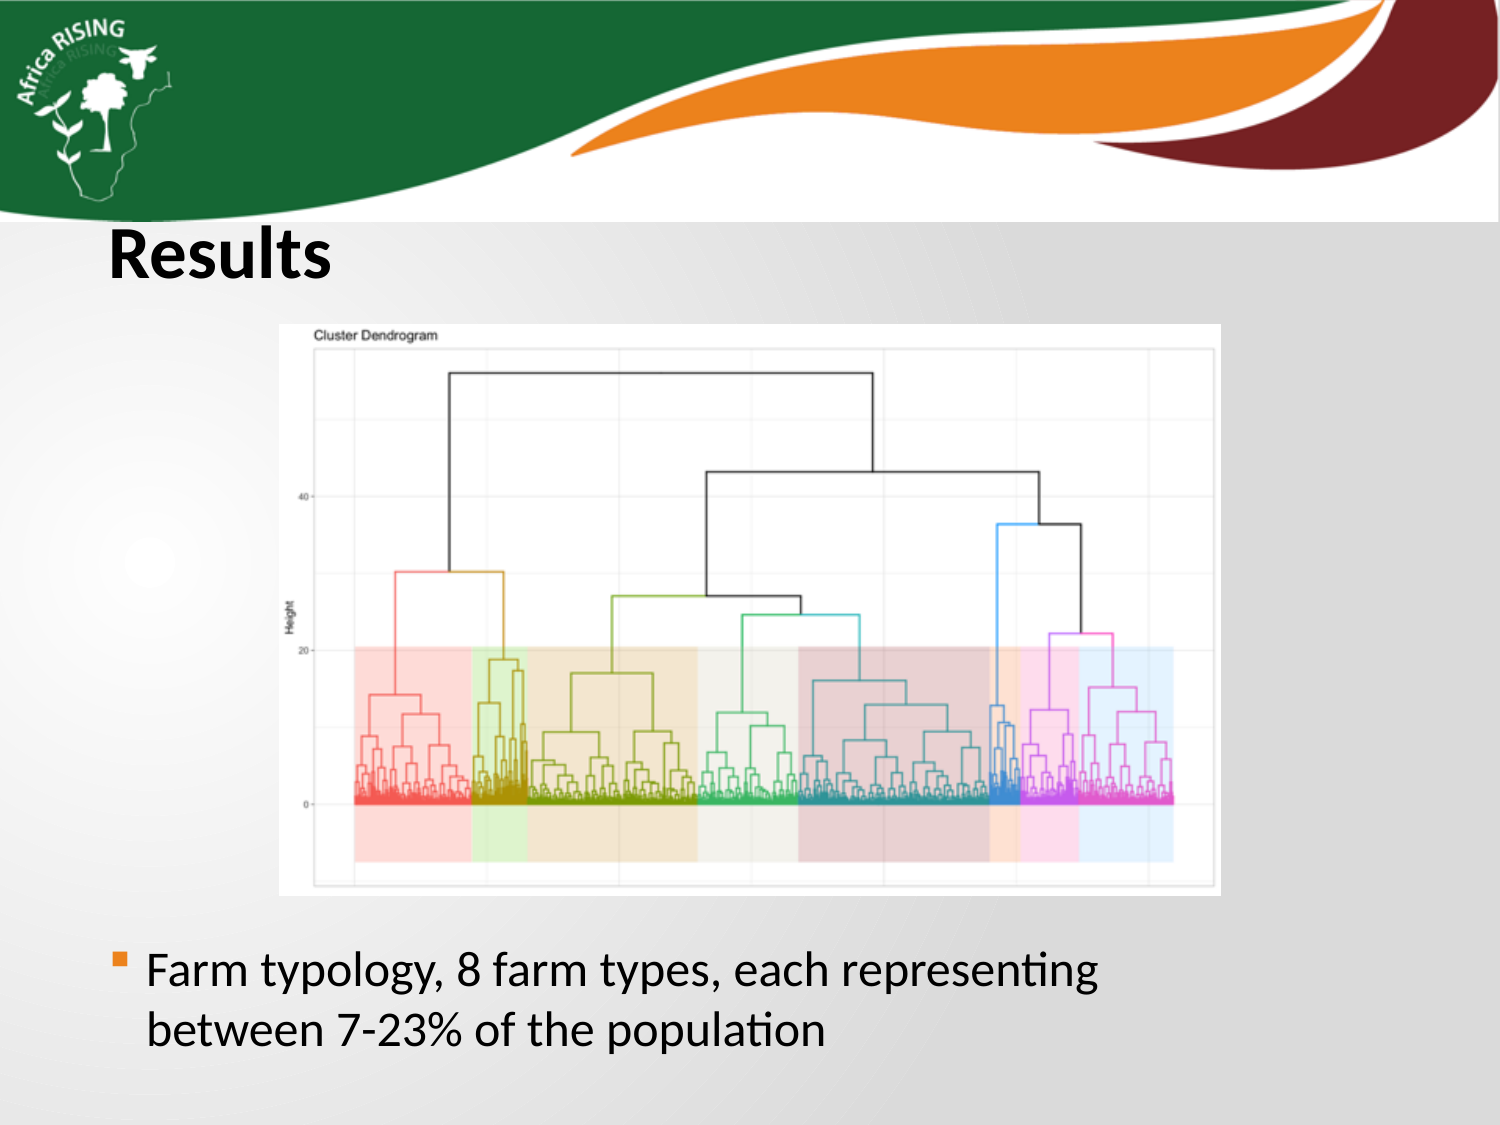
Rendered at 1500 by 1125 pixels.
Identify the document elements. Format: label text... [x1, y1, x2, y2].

list Farm typology, 8 farm types, each representing between 7-23% of the population [75, 928, 1250, 1071]
list Results [75, 196, 1412, 384]
picture [0, 0, 1499, 222]
picture [279, 324, 1221, 896]
